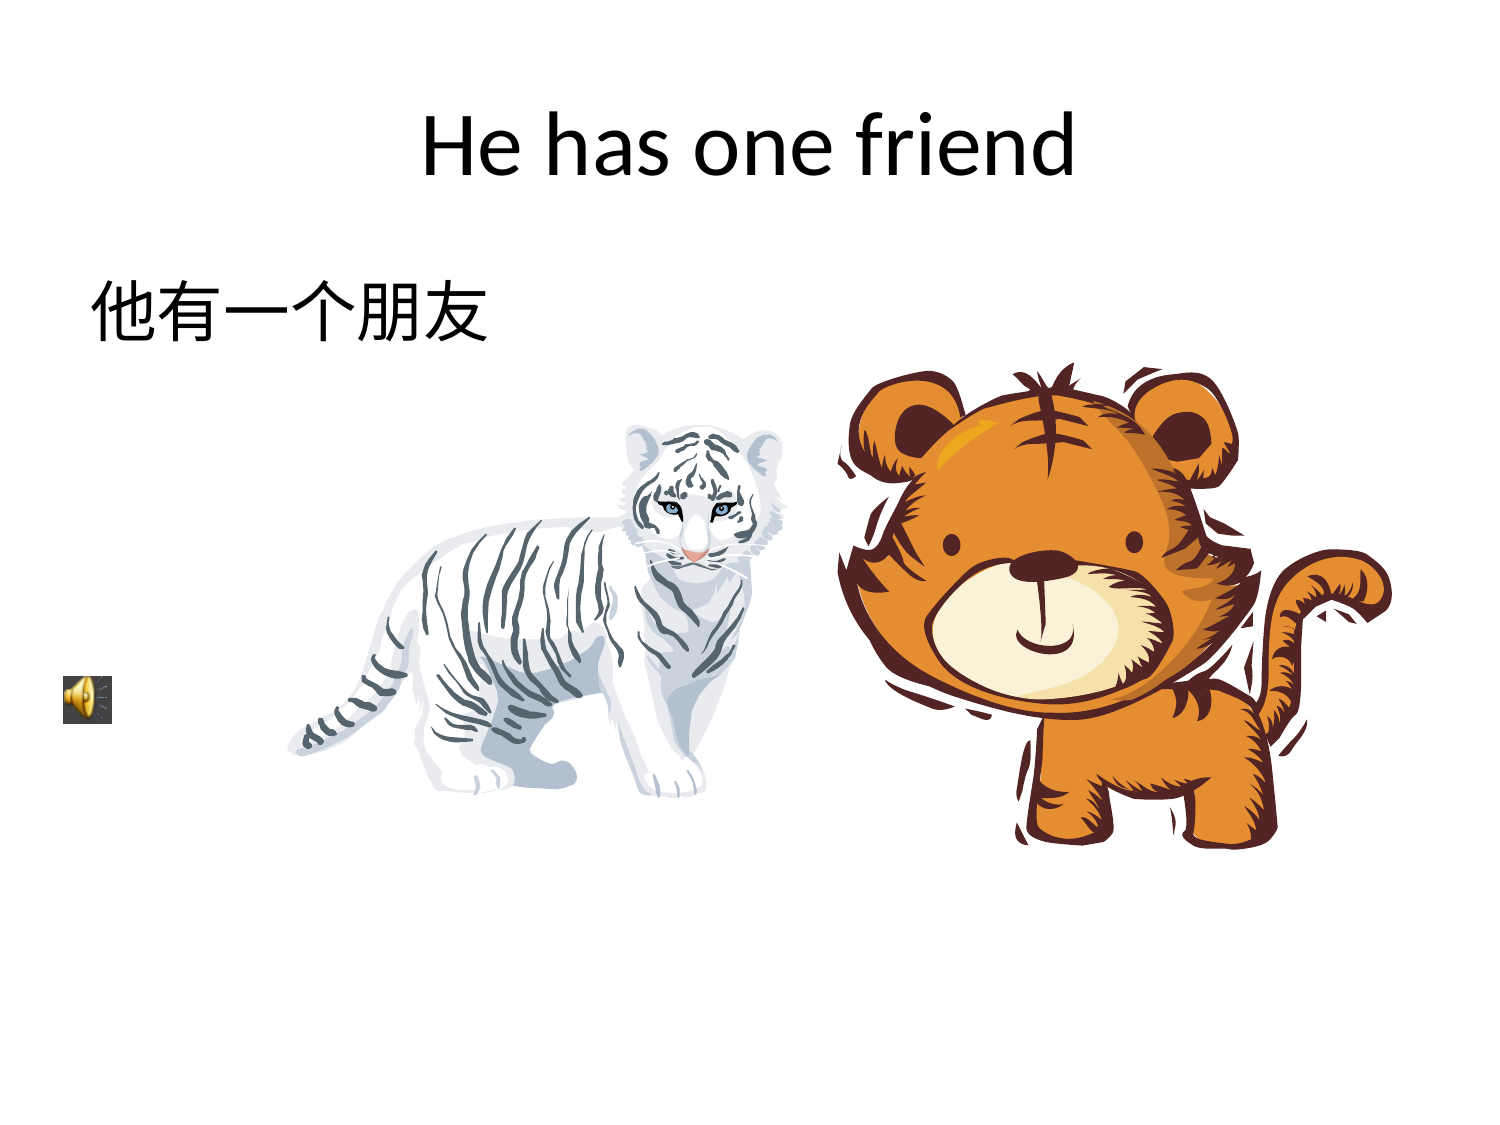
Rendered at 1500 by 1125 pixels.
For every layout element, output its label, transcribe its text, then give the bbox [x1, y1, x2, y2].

picture [287, 424, 789, 799]
picture [837, 362, 1393, 850]
title He has one friend [75, 45, 1425, 233]
list 他有一个朋友 [75, 262, 1425, 1005]
picture [62, 674, 113, 726]
